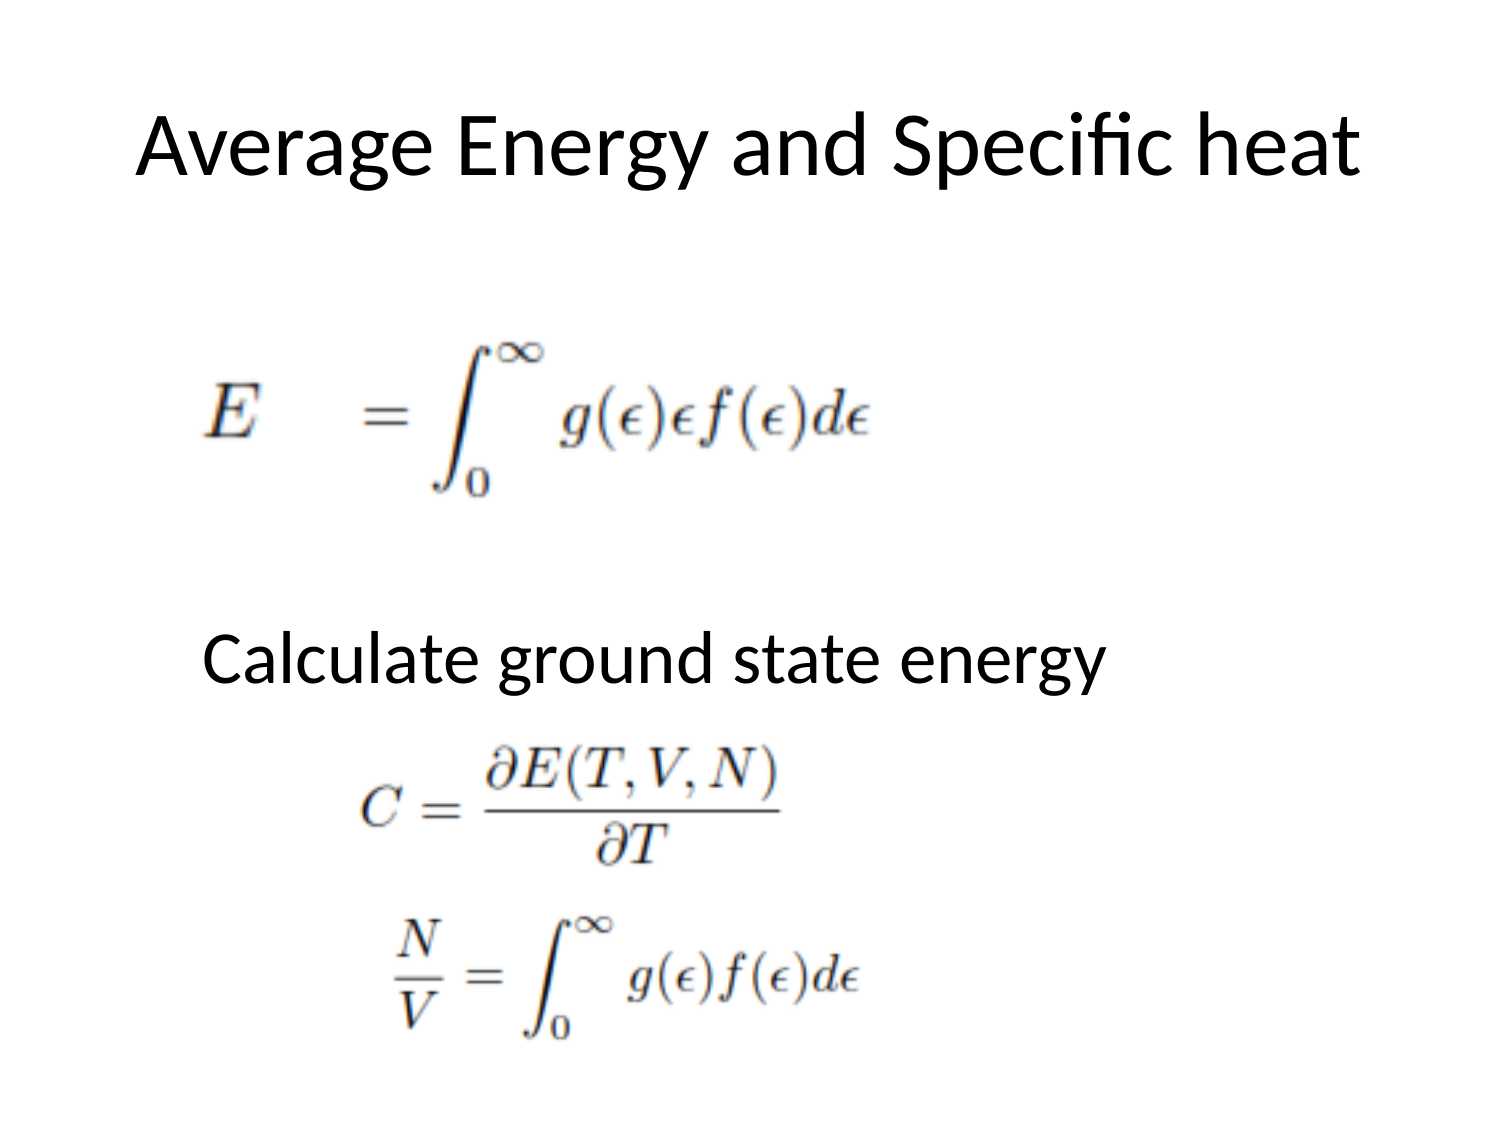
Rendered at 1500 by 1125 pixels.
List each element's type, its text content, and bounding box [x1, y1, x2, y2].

picture [187, 377, 276, 450]
text_box Calculate ground state energy [187, 600, 1300, 706]
picture [349, 324, 901, 508]
title Average Energy and Specific heat [75, 45, 1425, 233]
picture [344, 708, 901, 1076]
